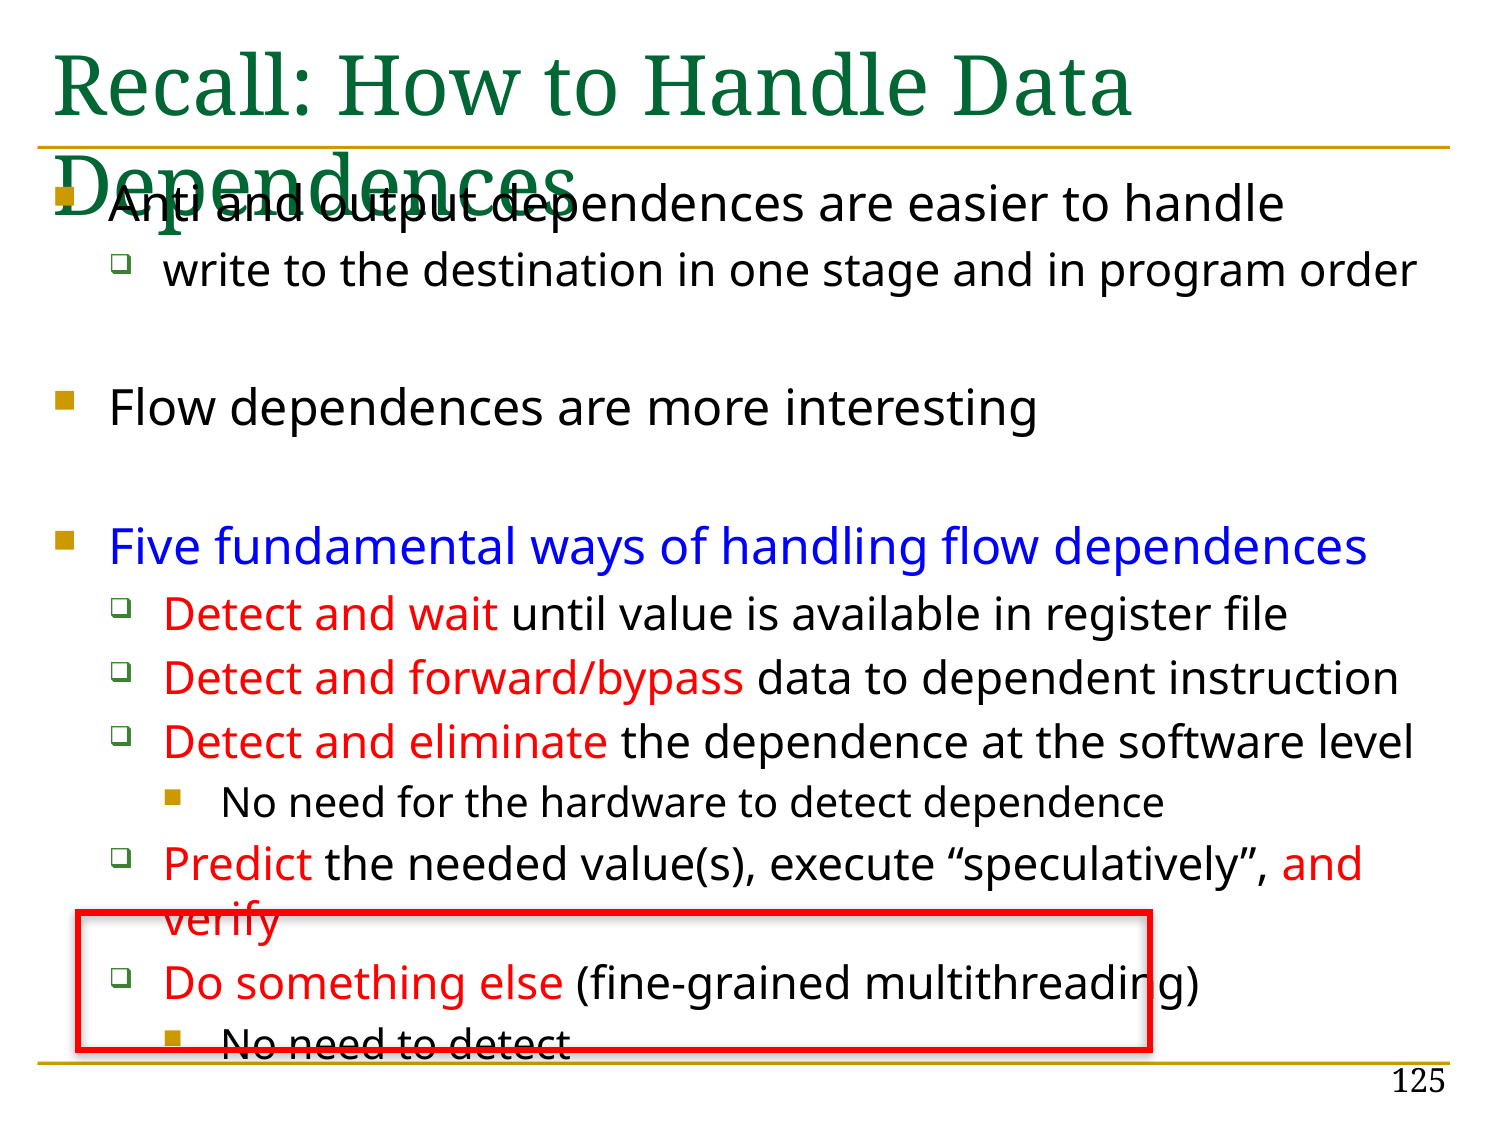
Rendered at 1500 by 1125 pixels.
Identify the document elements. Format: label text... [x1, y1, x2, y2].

slide_number 125 [1111, 1036, 1462, 1112]
title Recall: How to Handle Data Dependences [37, 24, 1450, 163]
list Anti and output dependences are easier to handle write to the destination in one stage and in program order Flow dependences are more interesting Five fundamental ways of handling flow dependences Detect and wait until value is available in register file Detect and forward/bypass data to dependent instruction Detect and eliminate the dependence at the software level No need for the hardware to detect dependence Predict the needed value(s), execute “speculatively”, and verify Do something else (fine-grained multithreading) No need to detect [37, 163, 1475, 1016]
text_box [77, 912, 1150, 1050]
